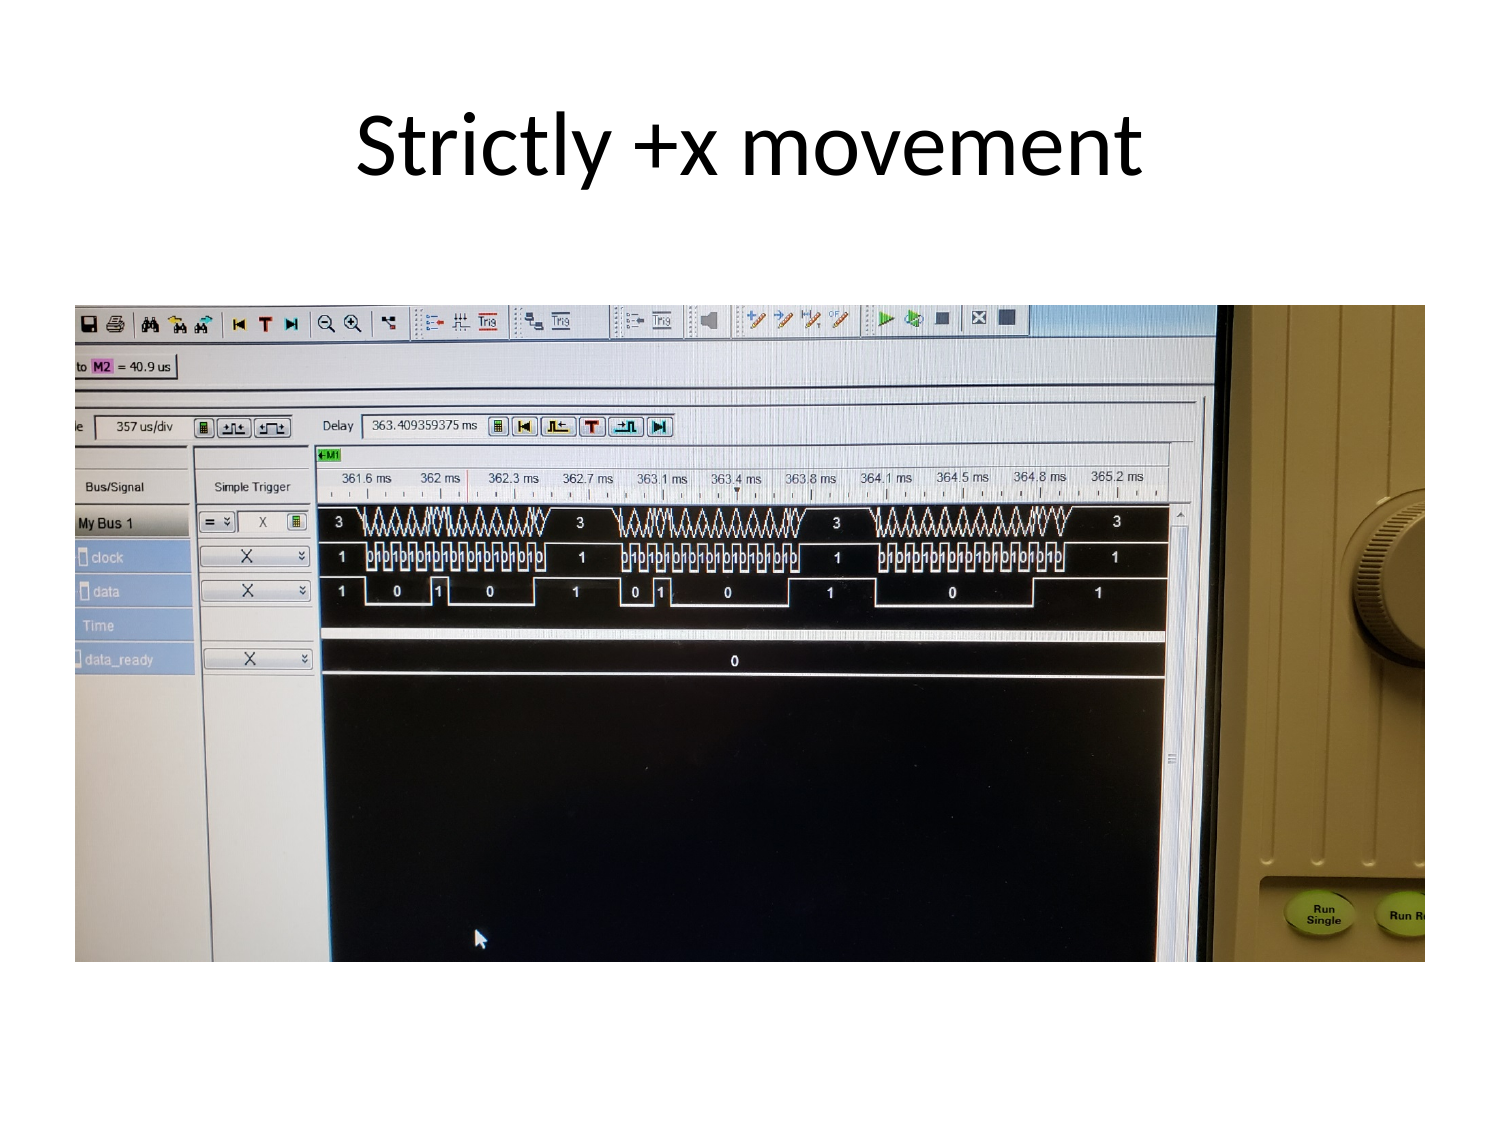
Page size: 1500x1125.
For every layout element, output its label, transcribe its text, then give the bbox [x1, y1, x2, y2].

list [74, 305, 1426, 963]
title Strictly +x movement [75, 45, 1425, 233]
